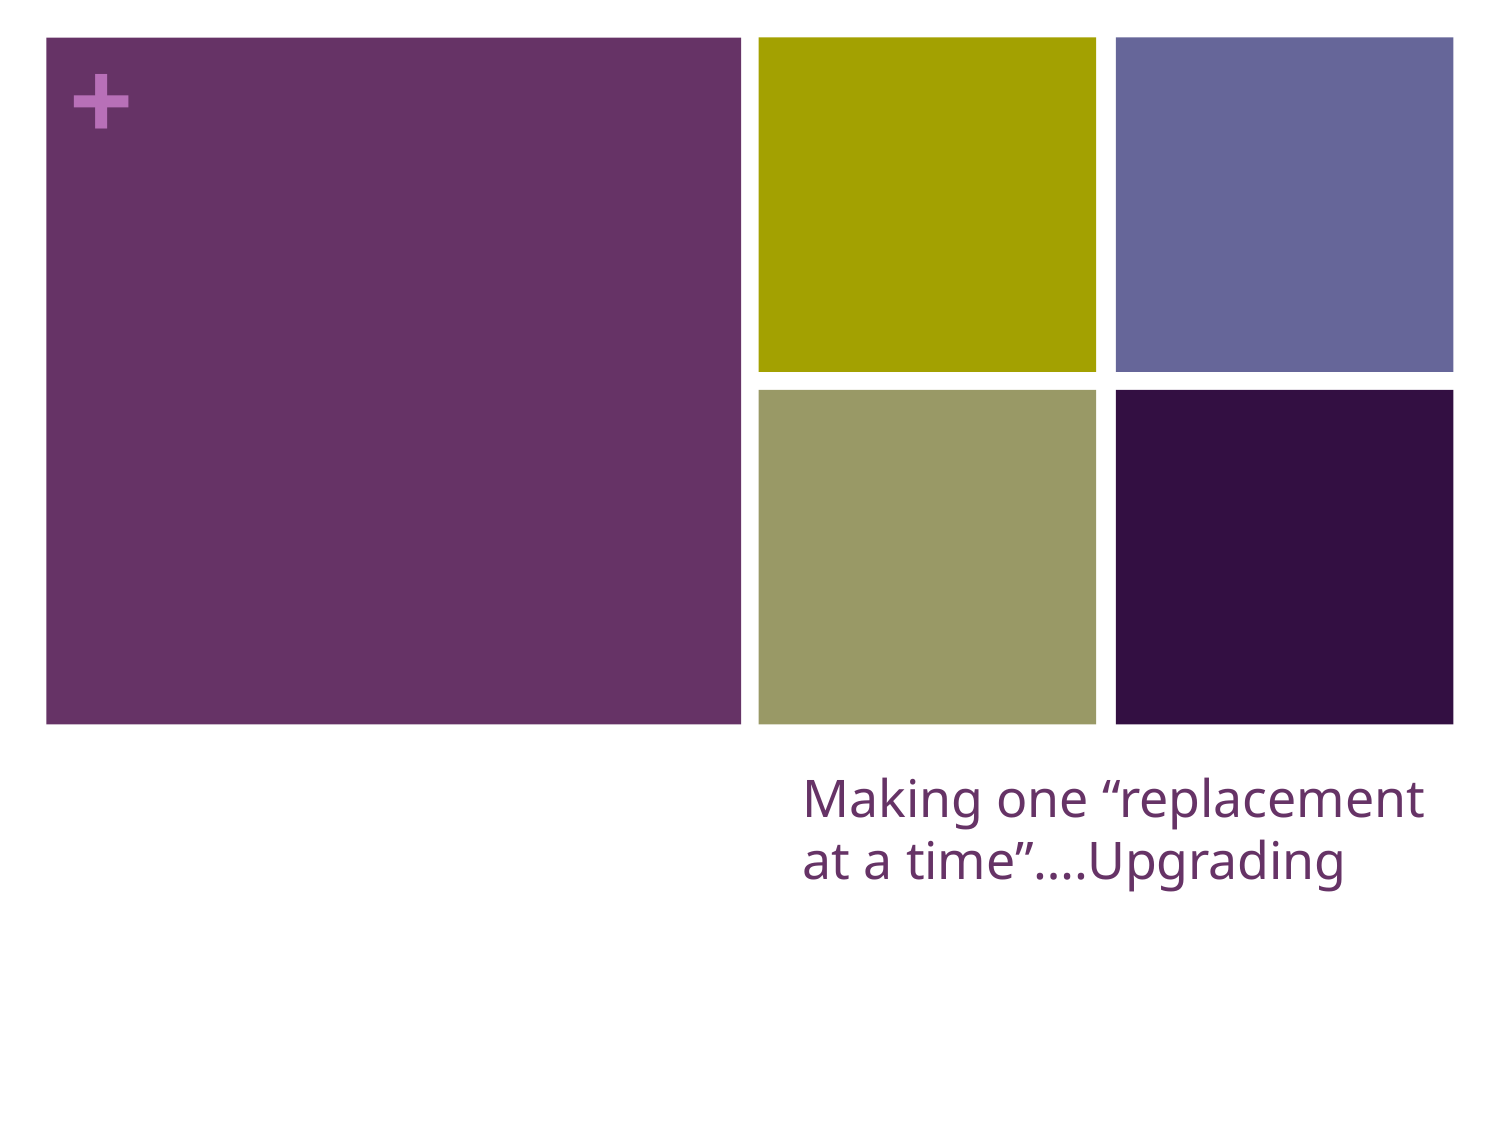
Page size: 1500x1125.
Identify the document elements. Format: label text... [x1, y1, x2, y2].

title Making one “replacement at a time”….Upgrading [787, 758, 1450, 912]
